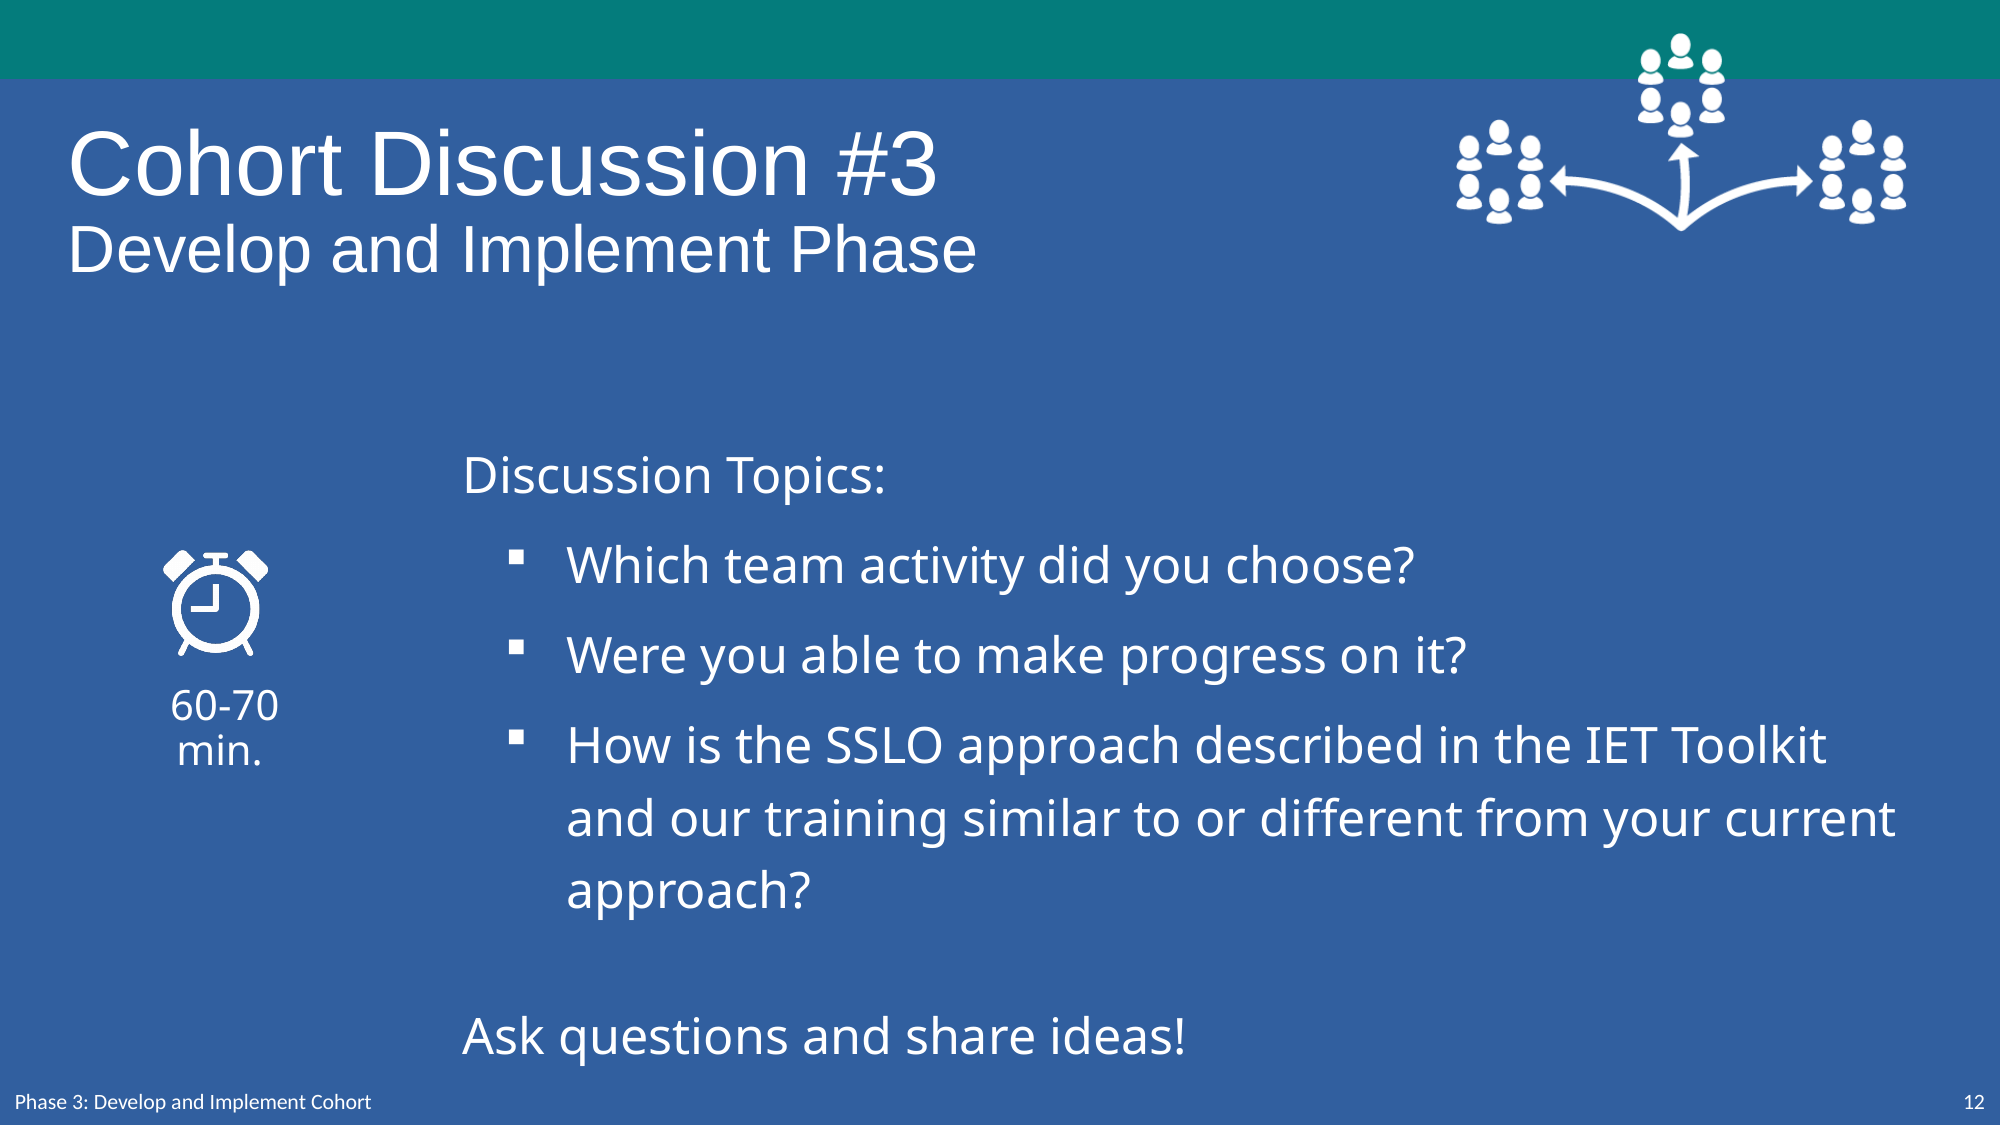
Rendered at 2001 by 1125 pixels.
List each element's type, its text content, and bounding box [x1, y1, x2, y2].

picture [140, 527, 291, 677]
list Discussion Topics: Which team activity did you choose? Were you able to make progress on it? How is the SSLO approach described in the IET Toolkit and our training similar to or different from your current approach? Ask questions and share ideas! [447, 365, 1921, 1075]
picture [1456, 33, 1907, 232]
text_box Phase 3: Develop and Implement Cohort [0, 1074, 675, 1122]
slide_number 12 [1550, 1074, 2000, 1122]
list 60-70 min. [125, 677, 325, 783]
title Cohort Discussion #3 Develop and Implement Phase [53, 108, 1441, 234]
